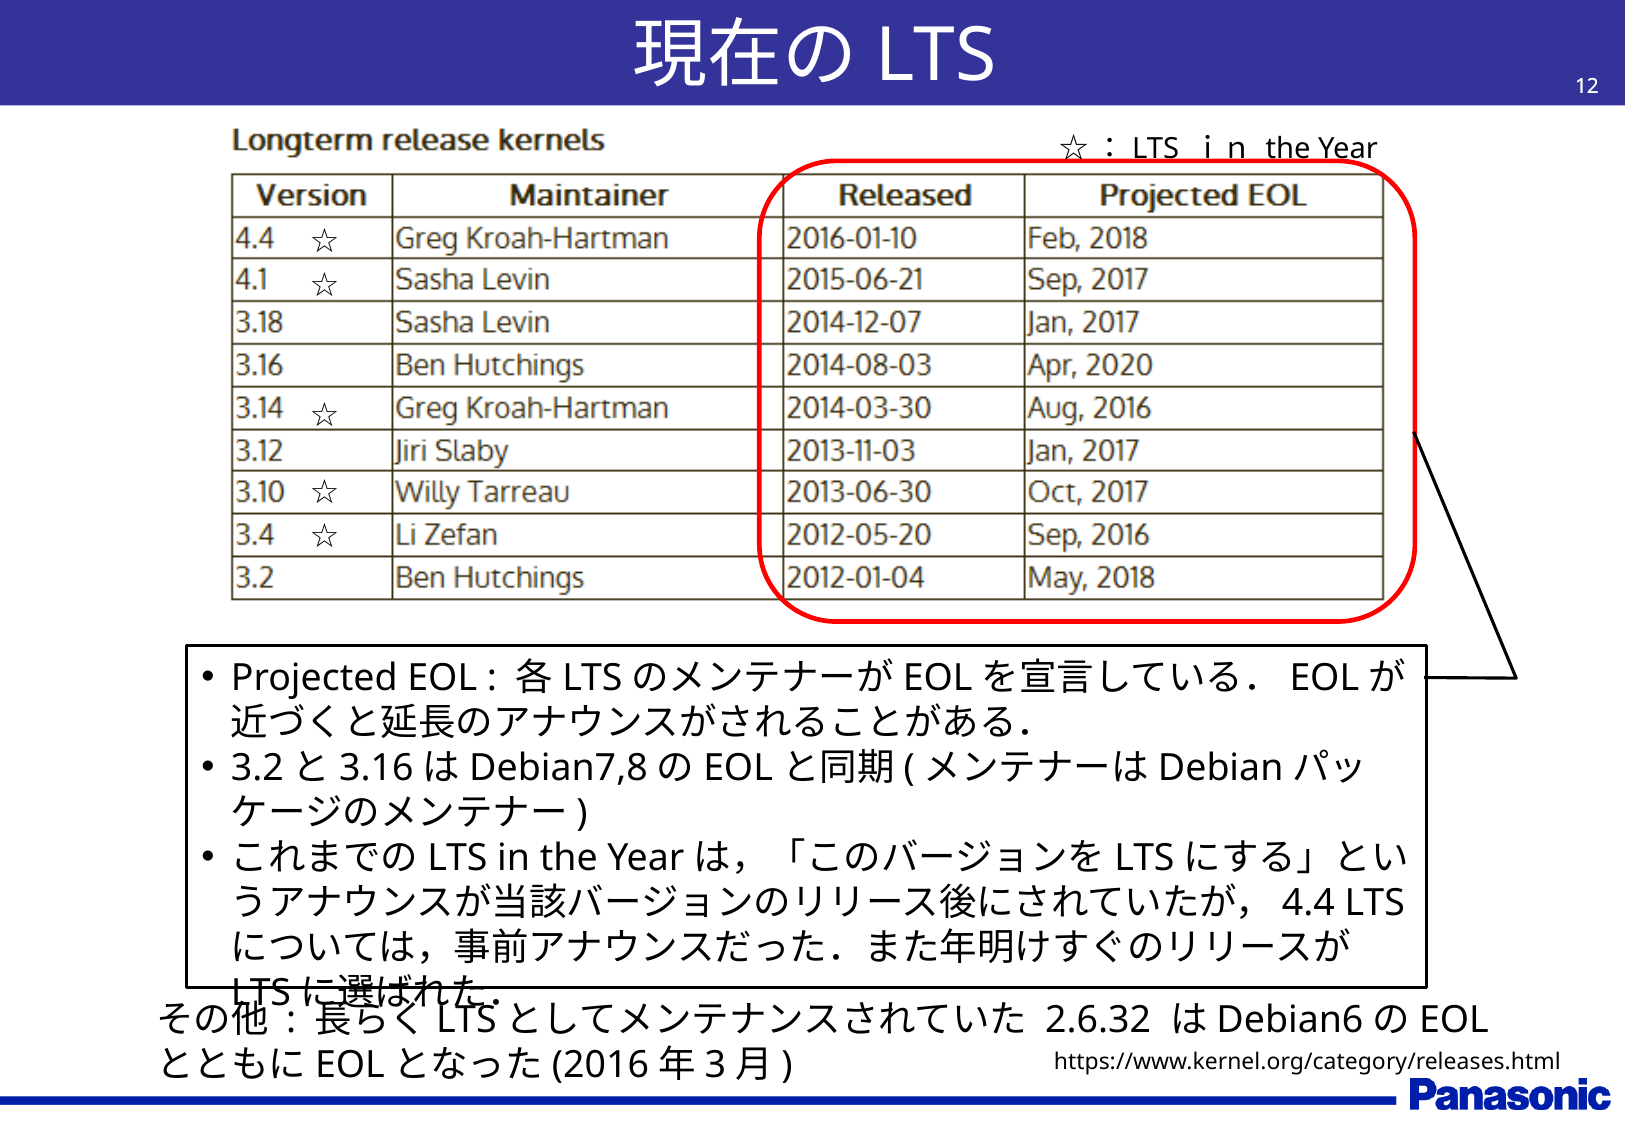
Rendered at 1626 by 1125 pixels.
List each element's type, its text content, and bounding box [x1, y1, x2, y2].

text_box Projected EOL : 各LTSのメンテナーがEOLを宣言している．EOLが近づくと延長のアナウンスがされることがある． 3.2と3.16はDebian7,8のEOLと同期(メンテナーはDebianパッケージのメンテナー) これまでのLTS in the Yearは，「このバージョンをLTSにする」というアナウンスが当該バージョンのリリース後にされていたが，4.4 LTSについては，事前アナウンスだった．また年明けすぐのリリースがLTSに選ばれた． [186, 450, 1517, 987]
text_box https://www.kernel.org/category/releases.html [1504, 1039, 1577, 1082]
picture [0, 1077, 1616, 1110]
text_box その他 : 長らくLTSとしてメンテナンスされていた 2.6.32 はDebian6のEOL とともにEOLとなった(2016年3月) [141, 987, 1504, 1093]
slide_number 12 [1522, 65, 1615, 106]
title 現在のLTS [83, 0, 1547, 103]
picture [209, 113, 1416, 622]
